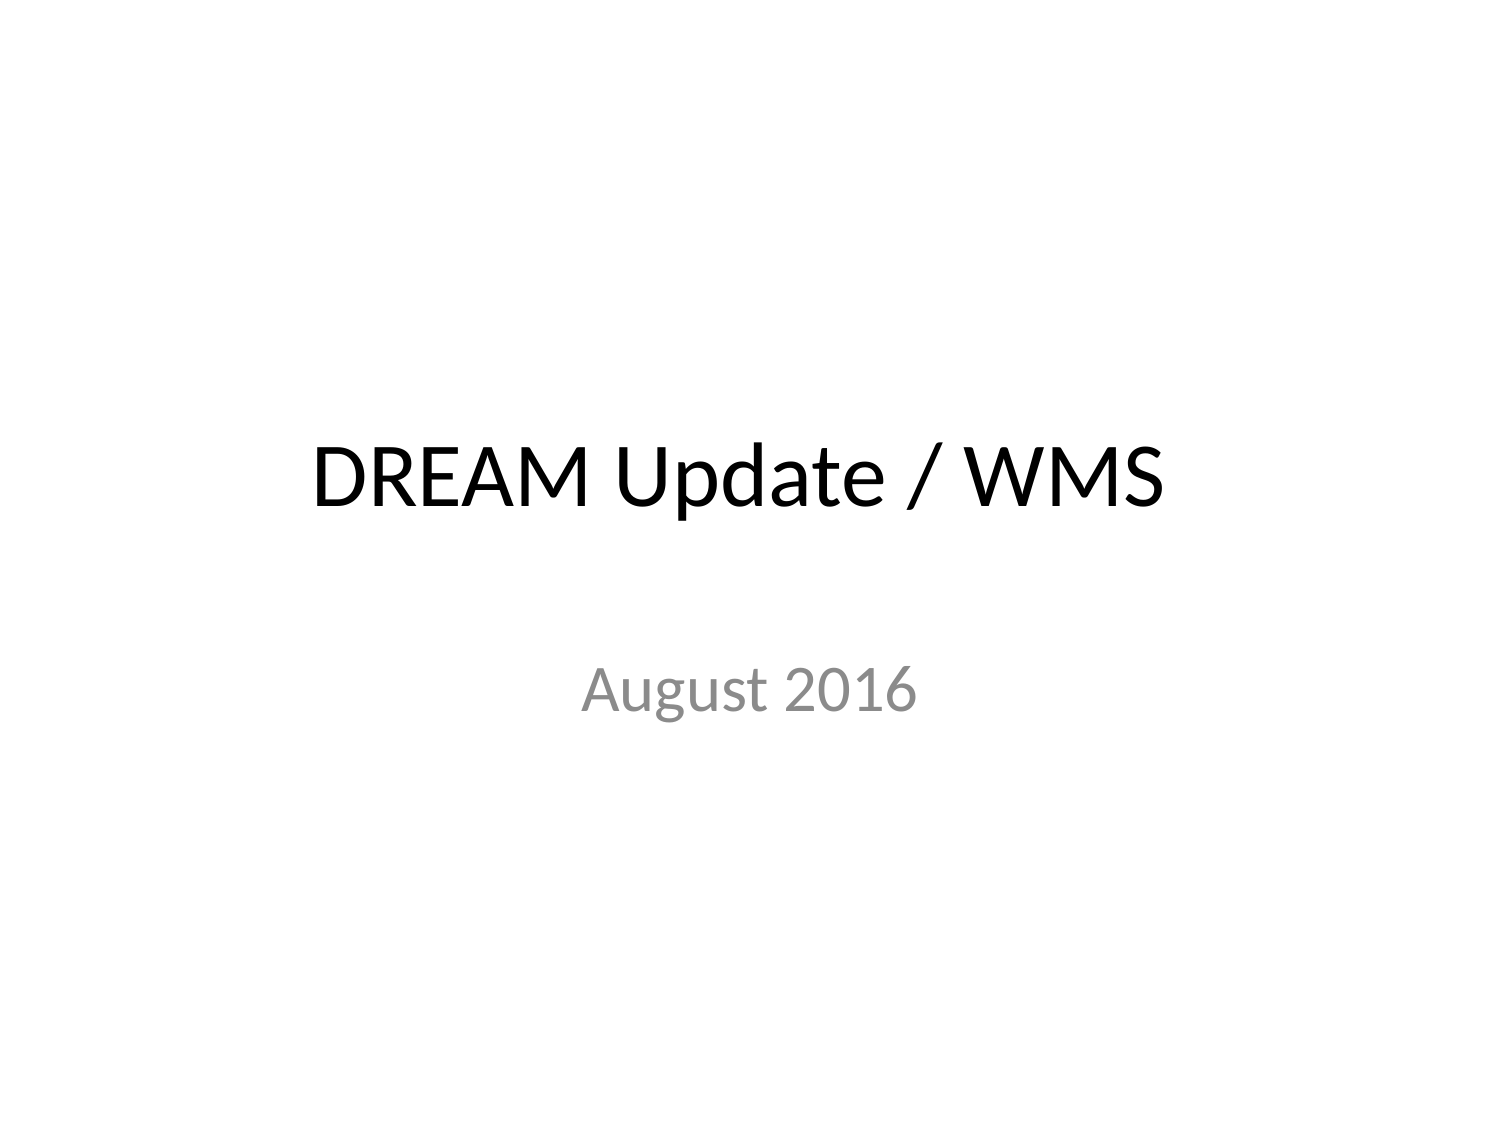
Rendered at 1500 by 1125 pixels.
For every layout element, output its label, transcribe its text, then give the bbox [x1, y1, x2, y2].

title DREAM Update / WMS [112, 349, 1388, 591]
subtitle August 2016 [225, 637, 1275, 925]
